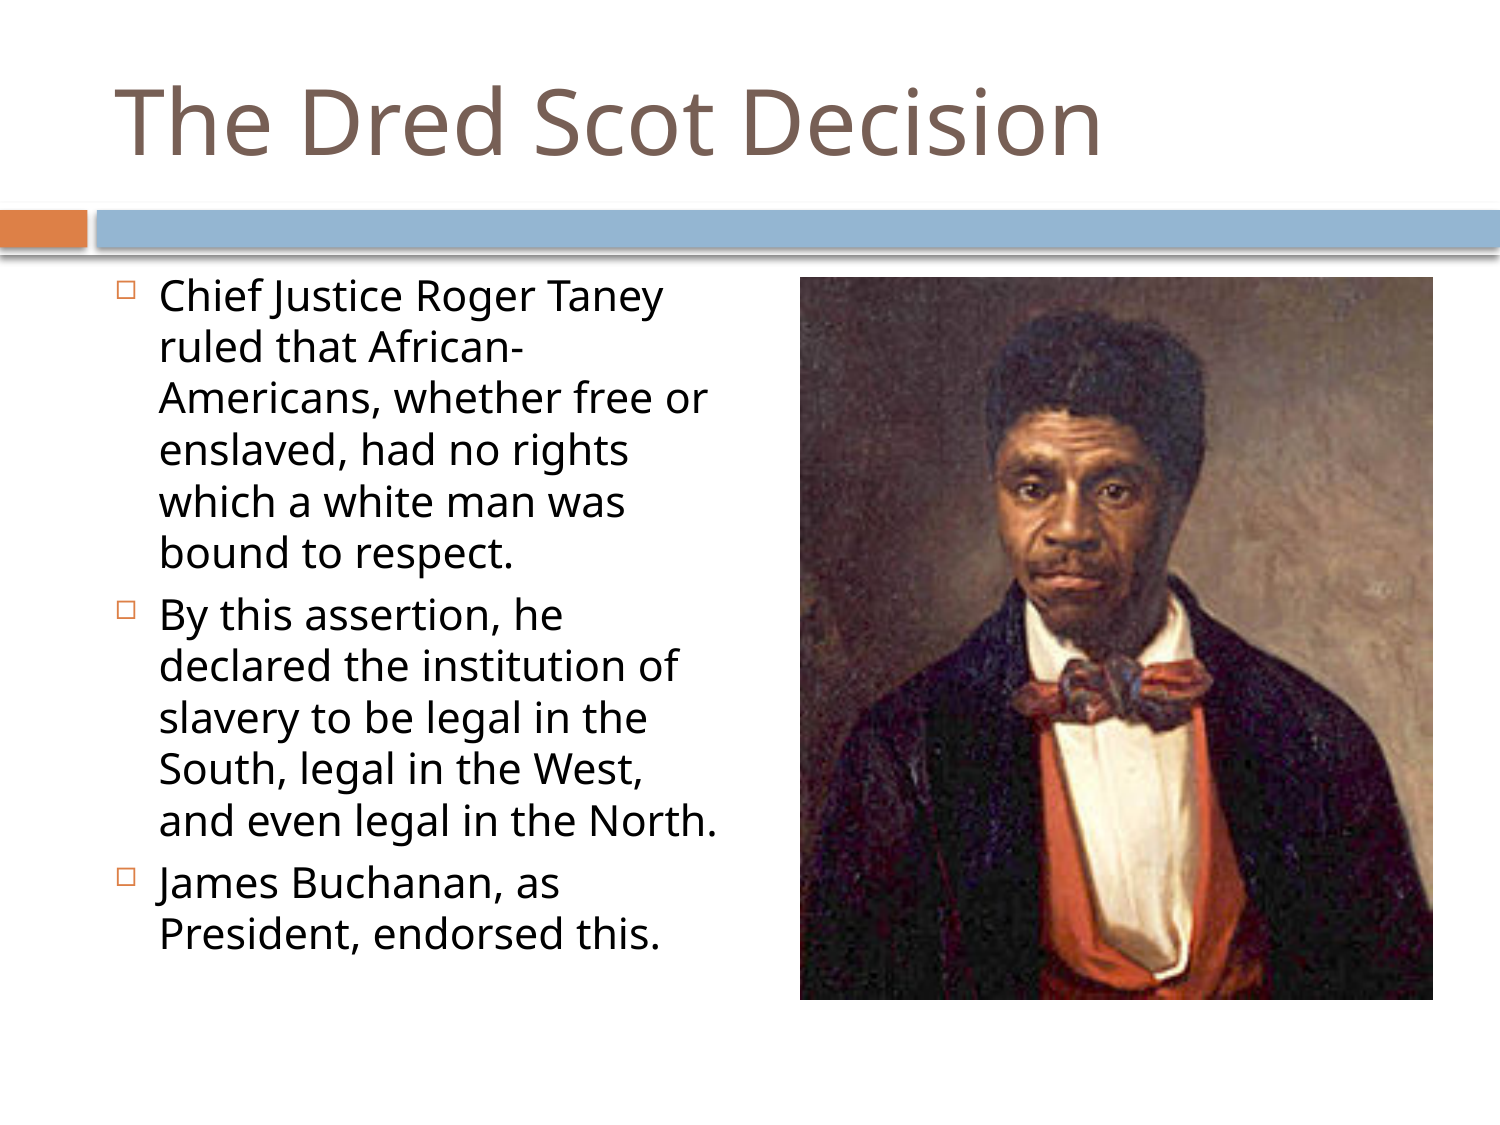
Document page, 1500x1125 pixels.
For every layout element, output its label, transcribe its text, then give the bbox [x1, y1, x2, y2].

title The Dred Scot Decision [99, 37, 1438, 200]
list Chief Justice Roger Taney ruled that African-Americans, whether free or enslaved, had no rights which a white man was bound to respect. By this assertion, he declared the institution of slavery to be legal in the South, legal in the West, and even legal in the North. James Buchanan, as President, endorsed this. [99, 260, 738, 1011]
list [799, 277, 1434, 1001]
